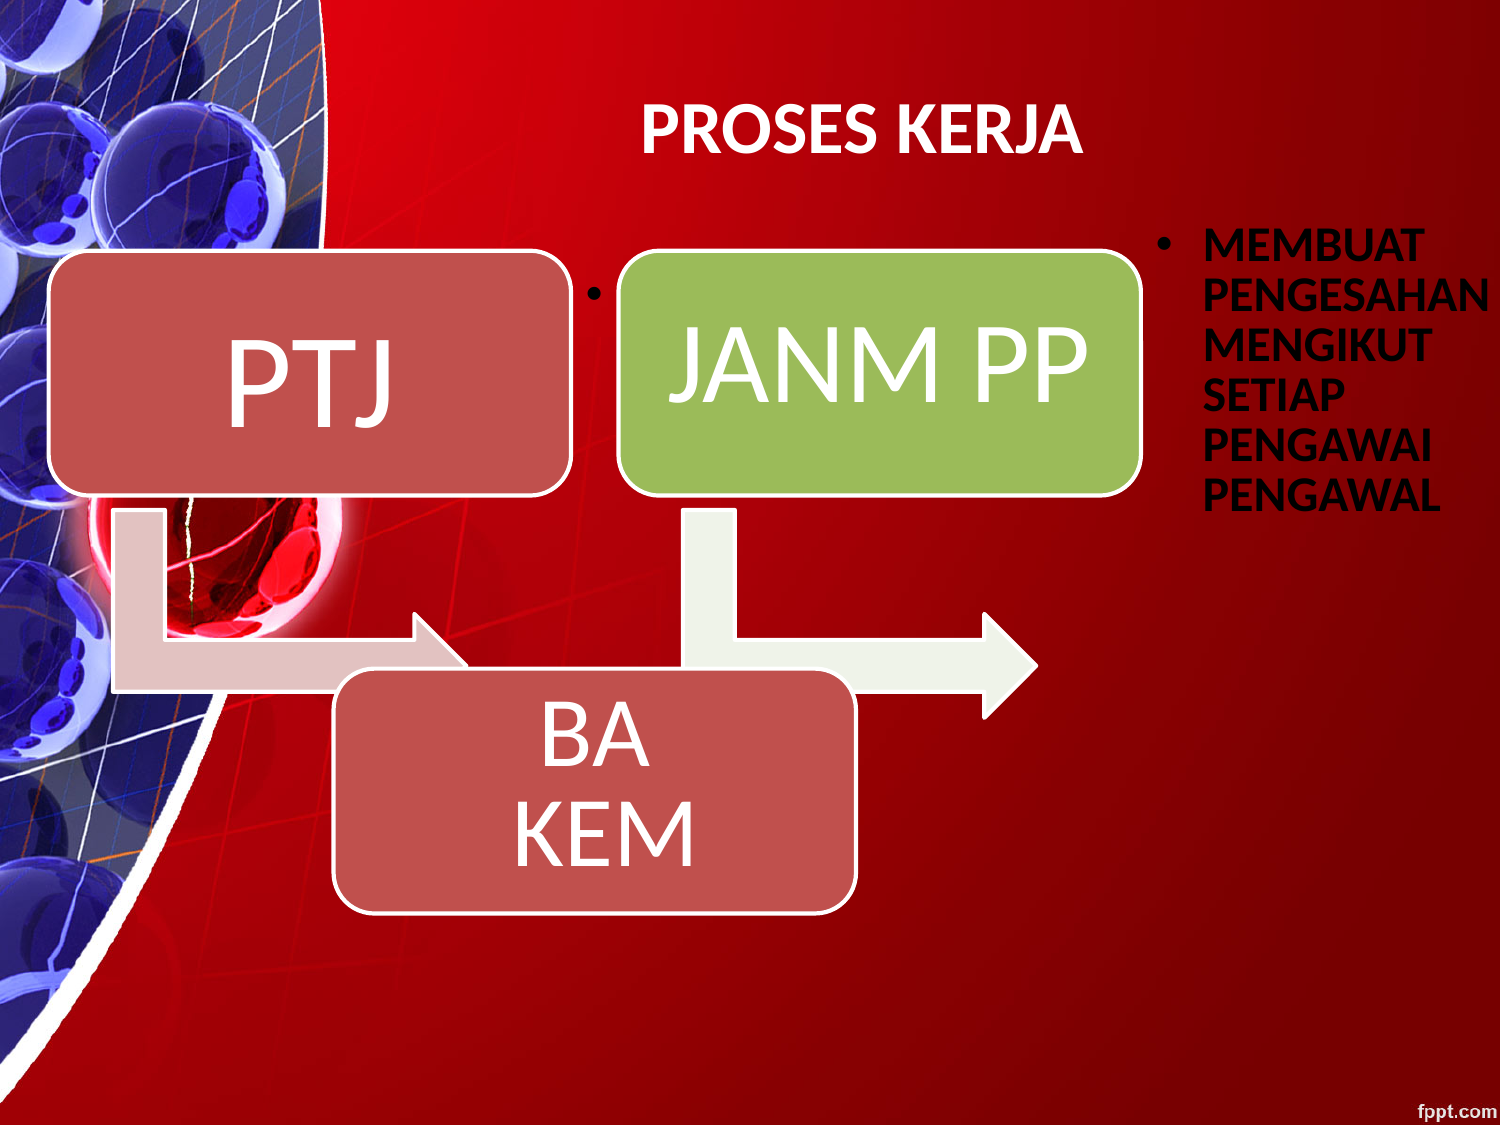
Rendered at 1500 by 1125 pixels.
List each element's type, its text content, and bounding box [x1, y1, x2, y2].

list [48, 236, 1500, 1039]
title PROSES KERJA [324, 59, 1402, 187]
picture [0, 0, 1500, 1125]
